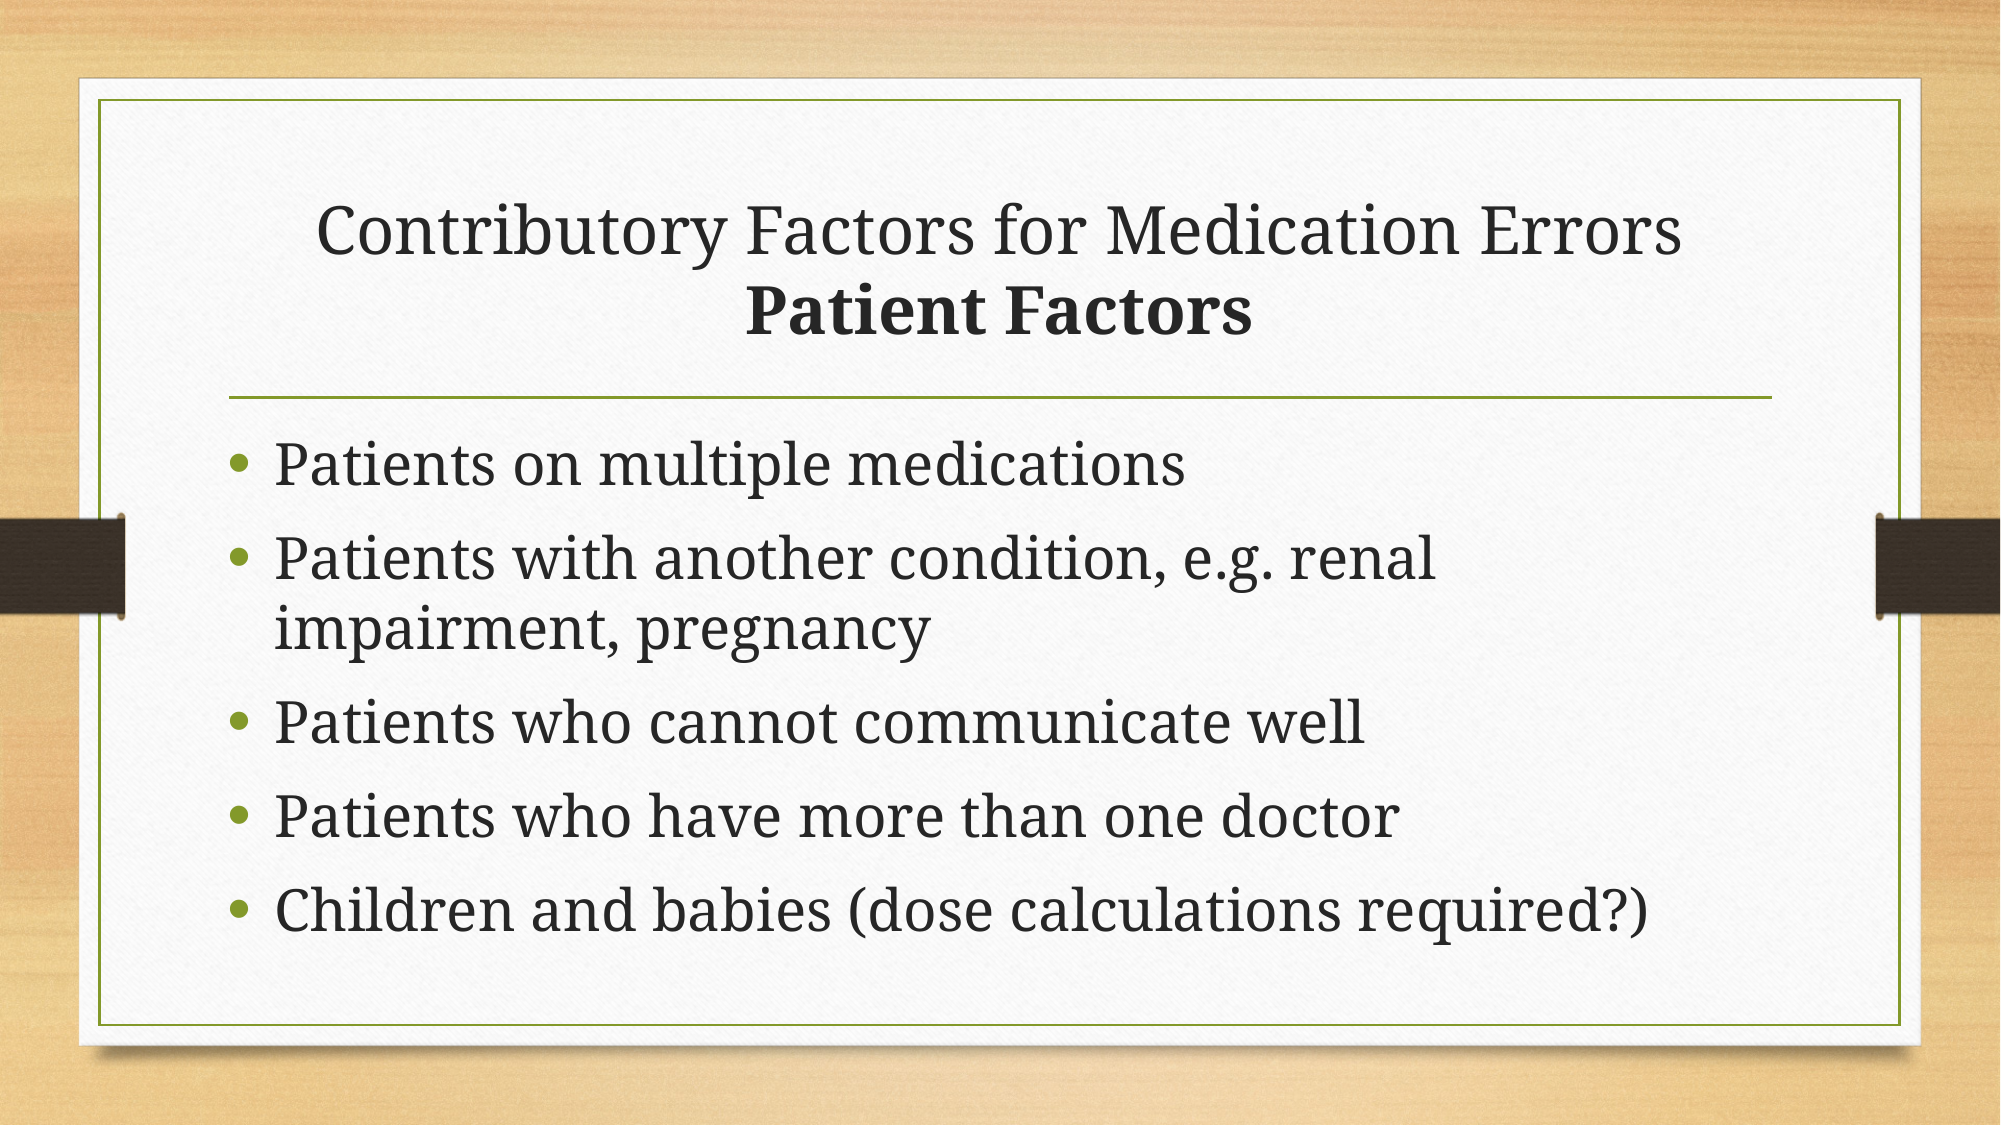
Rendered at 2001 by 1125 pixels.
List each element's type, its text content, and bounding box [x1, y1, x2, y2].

title Contributory Factors for Medication Errors Patient Factors [212, 161, 1788, 375]
list Patients on multiple medications Patients with another condition, e.g. renal impairment, pregnancy Patients who cannot communicate well Patients who have more than one doctor Children and babies (dose calculations required?) [212, 419, 1788, 964]
picture [0, 0, 2001, 1125]
